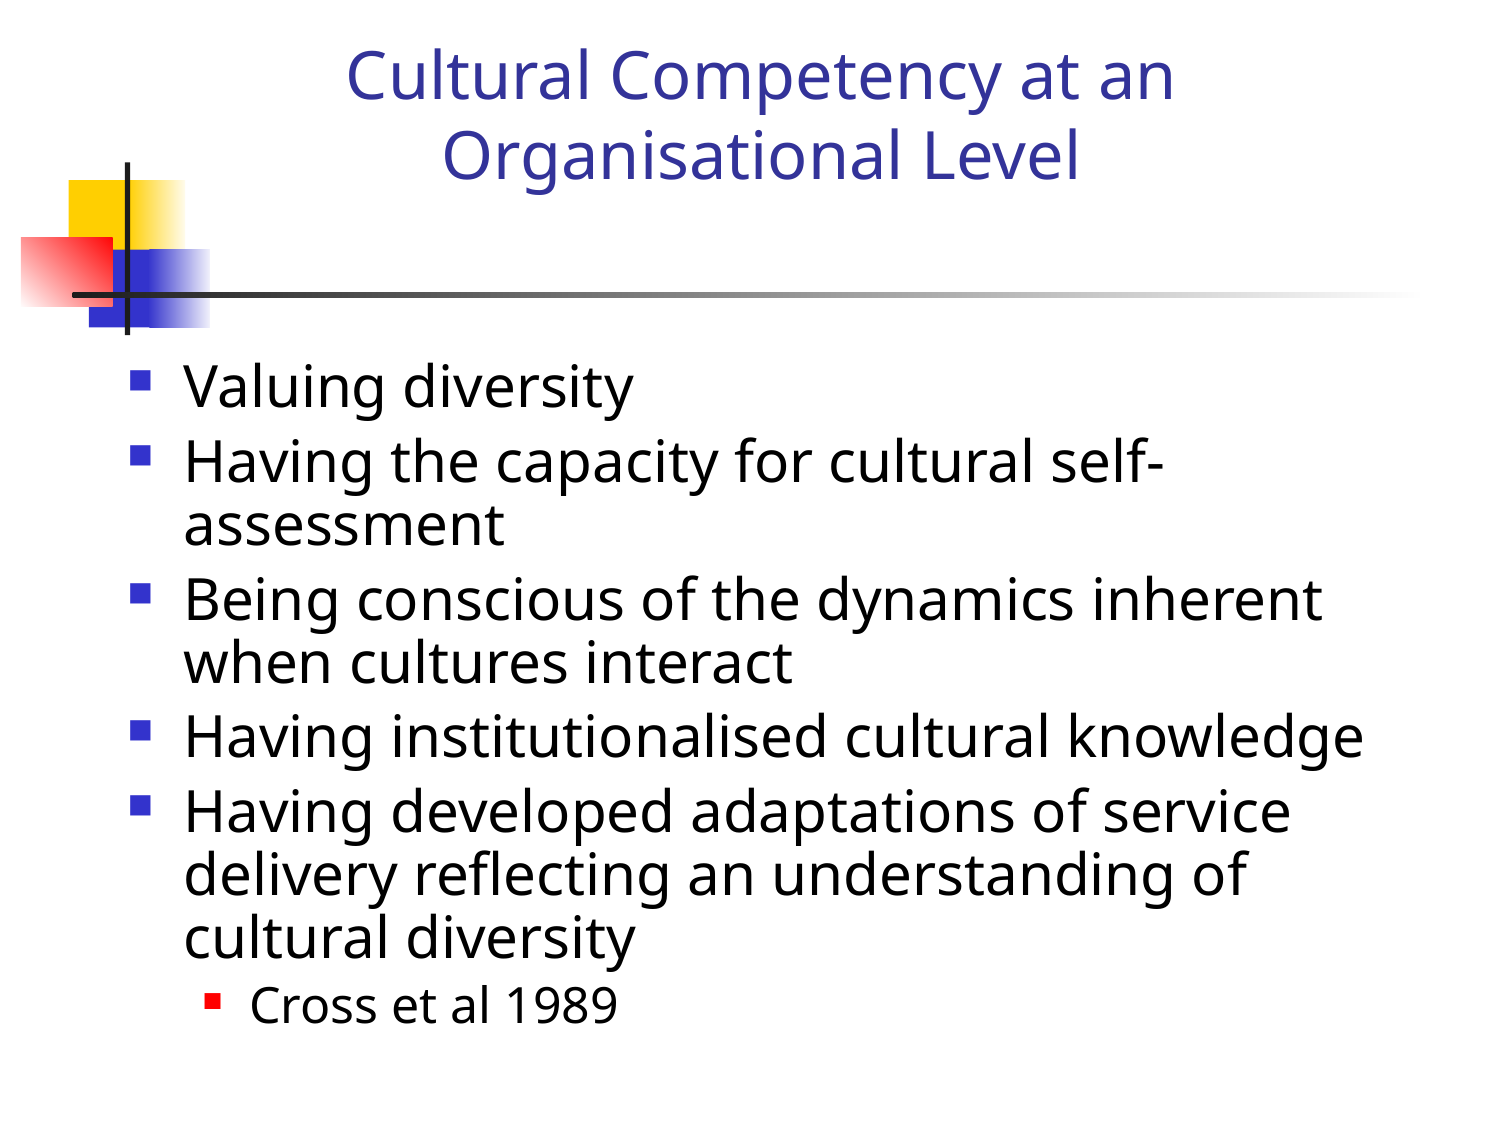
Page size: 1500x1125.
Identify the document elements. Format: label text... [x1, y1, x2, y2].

title Cultural Competency at an Organisational Level [242, 0, 1282, 200]
list Valuing diversity Having the capacity for cultural self-assessment Being conscious of the dynamics inherent when cultures interact Having institutionalised cultural knowledge Having developed adaptations of service delivery reflecting an understanding of cultural diversity Cross et al 1989 [112, 350, 1450, 1025]
